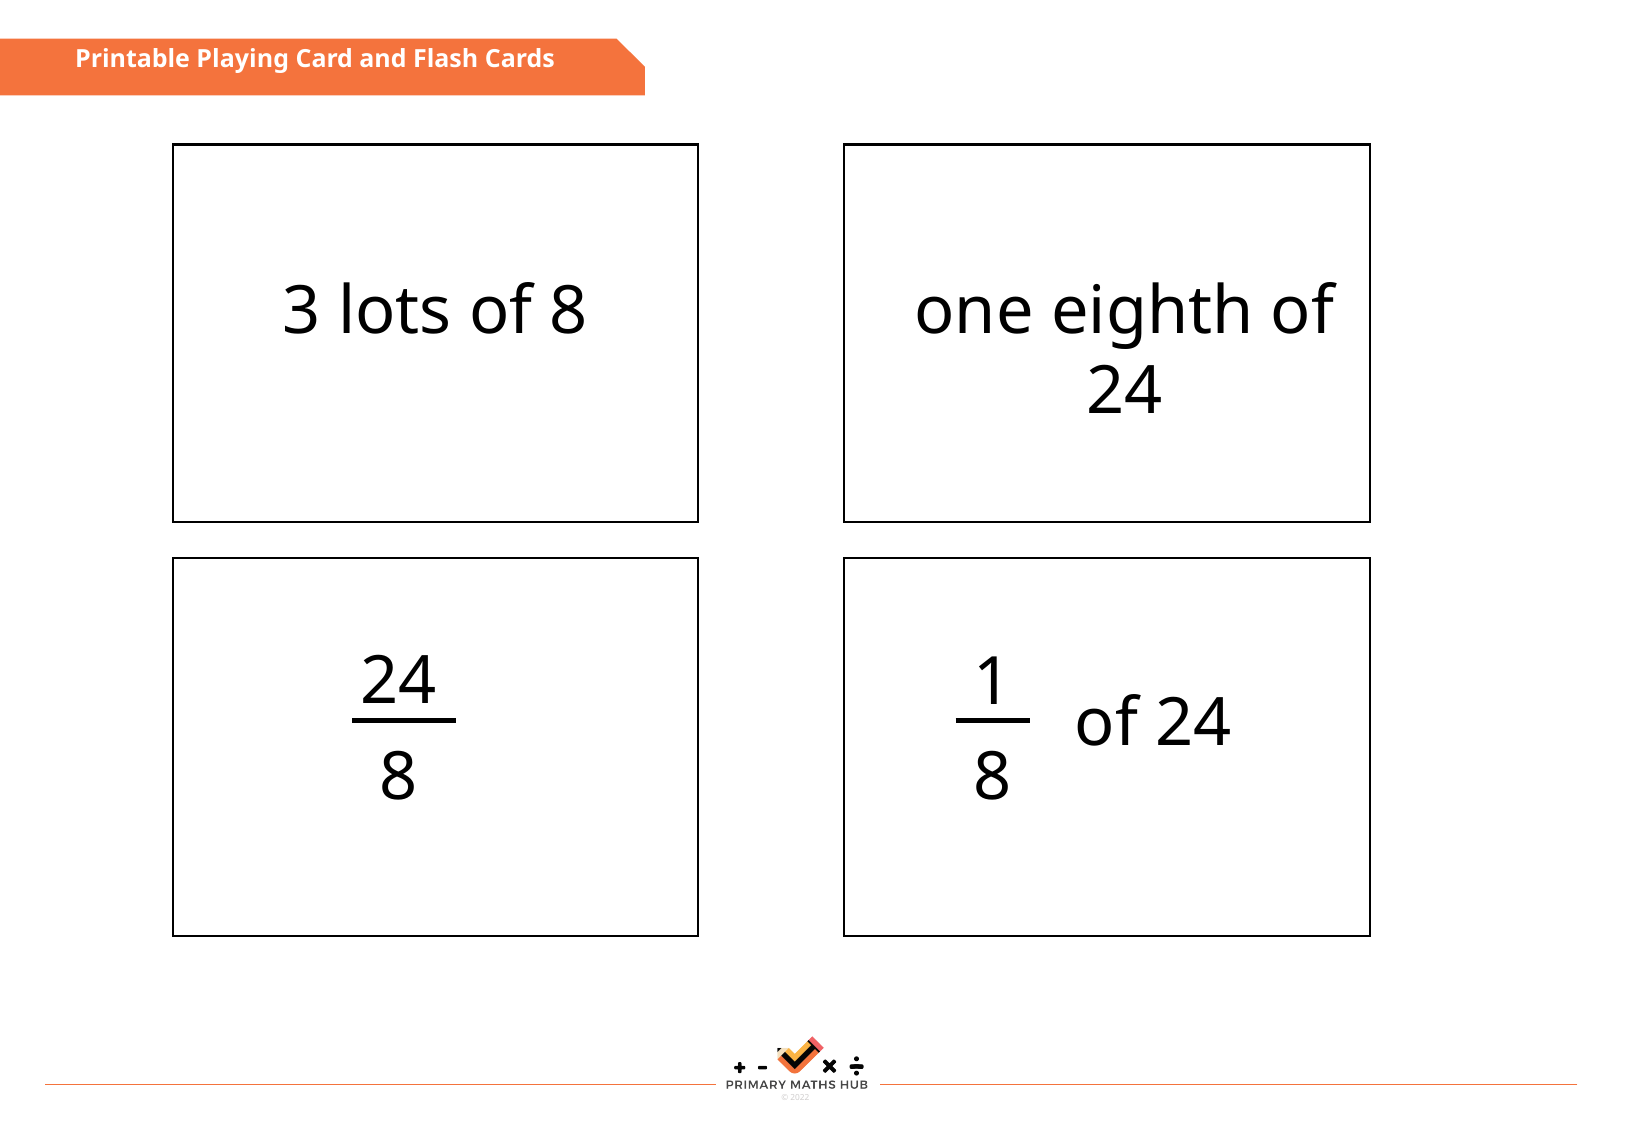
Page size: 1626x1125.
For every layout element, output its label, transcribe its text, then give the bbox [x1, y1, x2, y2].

text_box [843, 557, 1371, 937]
text_box 3 lots of 8 [172, 259, 699, 355]
table_header 1 [956, 626, 1030, 718]
table_cell 8 [341, 720, 456, 815]
text_box © 2022 [720, 1084, 870, 1110]
text_box [172, 355, 699, 523]
text_box [843, 143, 1371, 523]
text_box of 24 [1029, 671, 1278, 766]
text_box [172, 143, 699, 259]
text_box one eighth of 24 [879, 259, 1370, 435]
picture [722, 1034, 872, 1094]
text_box Printable Playing Card and Flash Cards [0, 37, 646, 97]
table_header 24 [341, 625, 456, 720]
table_cell 8 [956, 723, 1030, 816]
text_box [172, 557, 699, 937]
